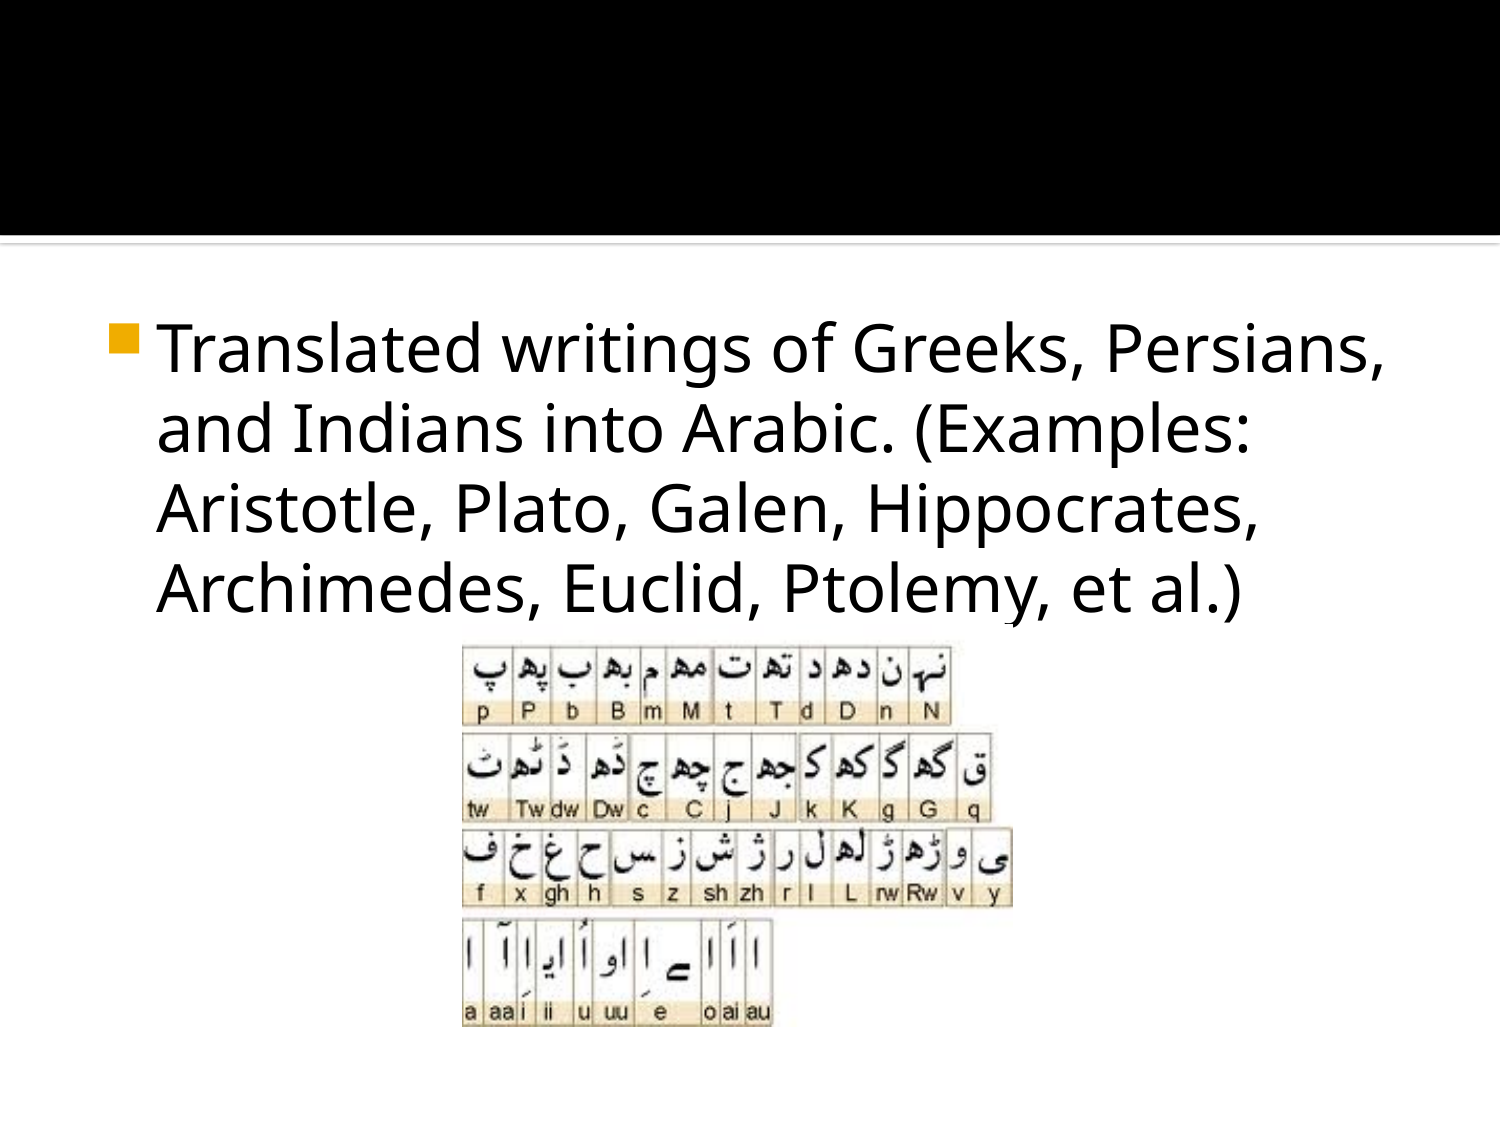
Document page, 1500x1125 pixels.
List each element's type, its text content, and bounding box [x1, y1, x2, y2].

list Translated writings of Greeks, Persians, and Indians into Arabic. (Examples: Aristotle, Plato, Galen, Hippocrates, Archimedes, Euclid, Ptolemy, et al.) [75, 291, 1425, 1050]
picture [462, 624, 1013, 1027]
